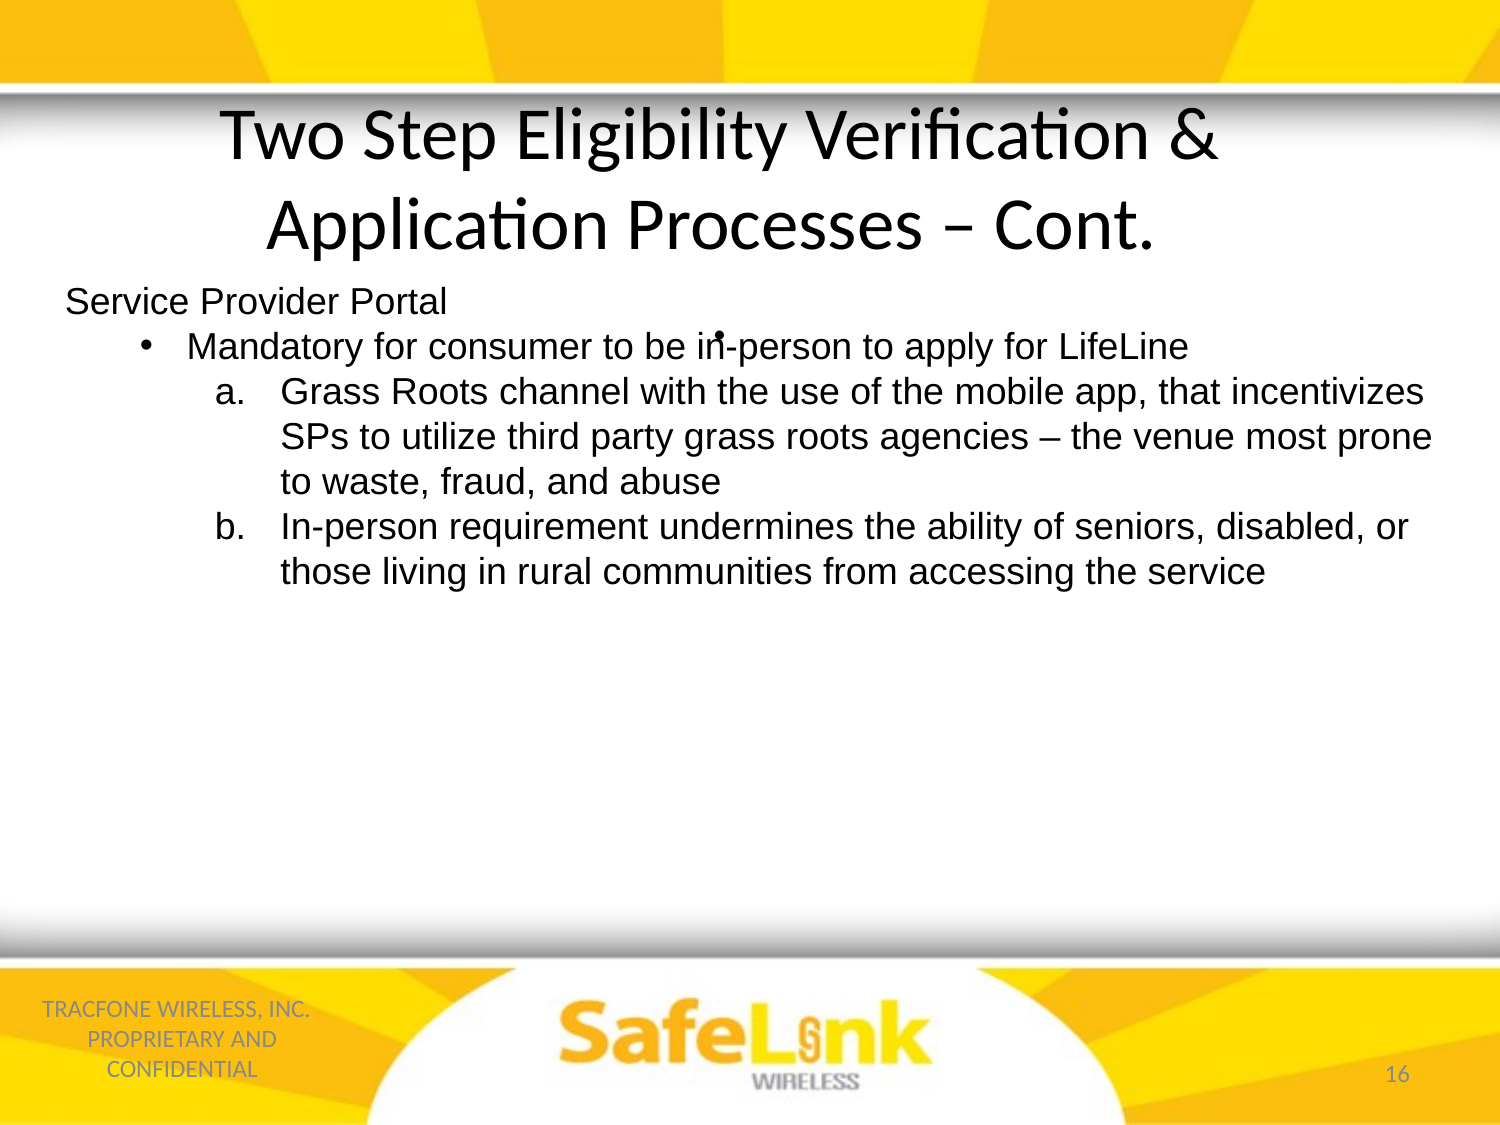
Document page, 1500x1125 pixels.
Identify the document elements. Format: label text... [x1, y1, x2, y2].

text_box Service Provider Portal Mandatory for consumer to be in-person to apply for LifeLine Grass Roots channel with the use of the mobile app, that incentivizes SPs to utilize third party grass roots agencies – the venue most prone to waste, fraud, and abuse In-person requirement undermines the ability of seniors, disabled, or those living in rural communities from accessing the service [49, 224, 1463, 785]
text_box Two Step Eligibility Verification & Application Processes – Cont. . [32, 77, 1408, 181]
footer TRACFONE WIRELESS, INC. PROPRIETARY AND CONFIDENTIAL [2, 987, 363, 1088]
picture [0, 0, 1500, 1125]
slide_number 16 [1074, 1042, 1425, 1103]
